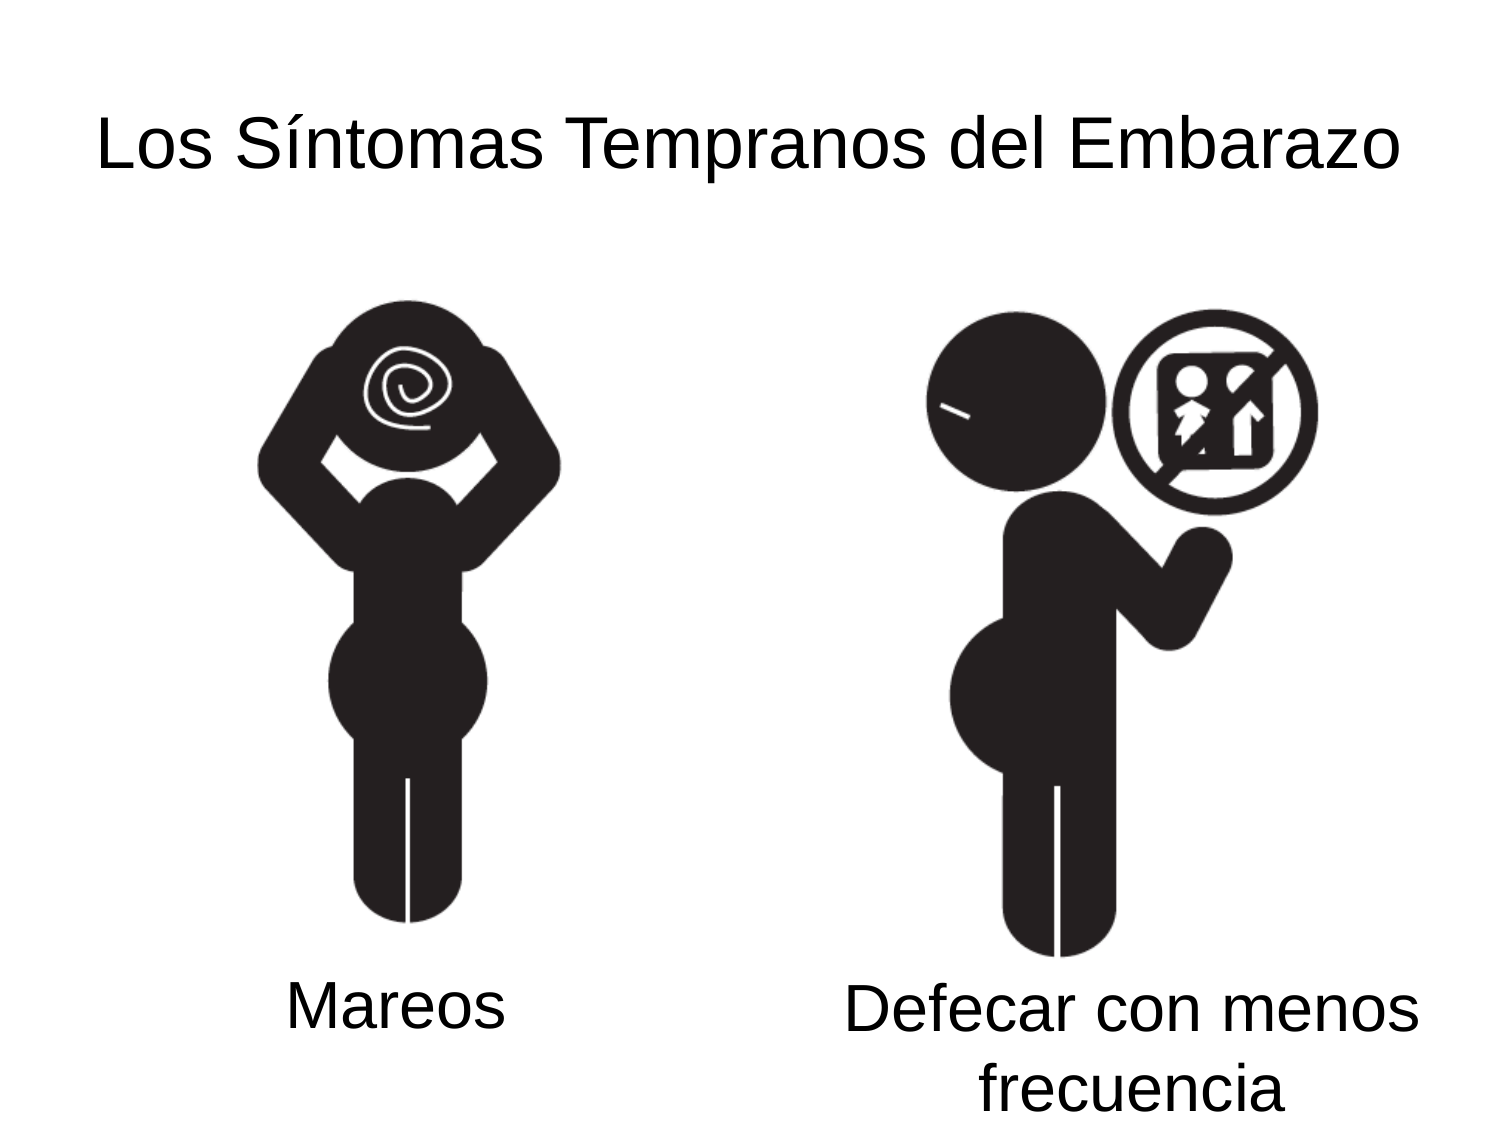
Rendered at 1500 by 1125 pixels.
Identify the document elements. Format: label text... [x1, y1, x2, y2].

title Los Síntomas Tempranos del Embarazo [75, 45, 1425, 233]
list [762, 262, 1426, 1006]
text_box Mareos [74, 1013, 718, 1049]
text_box Defecar con menos frecuencia [811, 956, 1454, 1125]
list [74, 262, 738, 1006]
